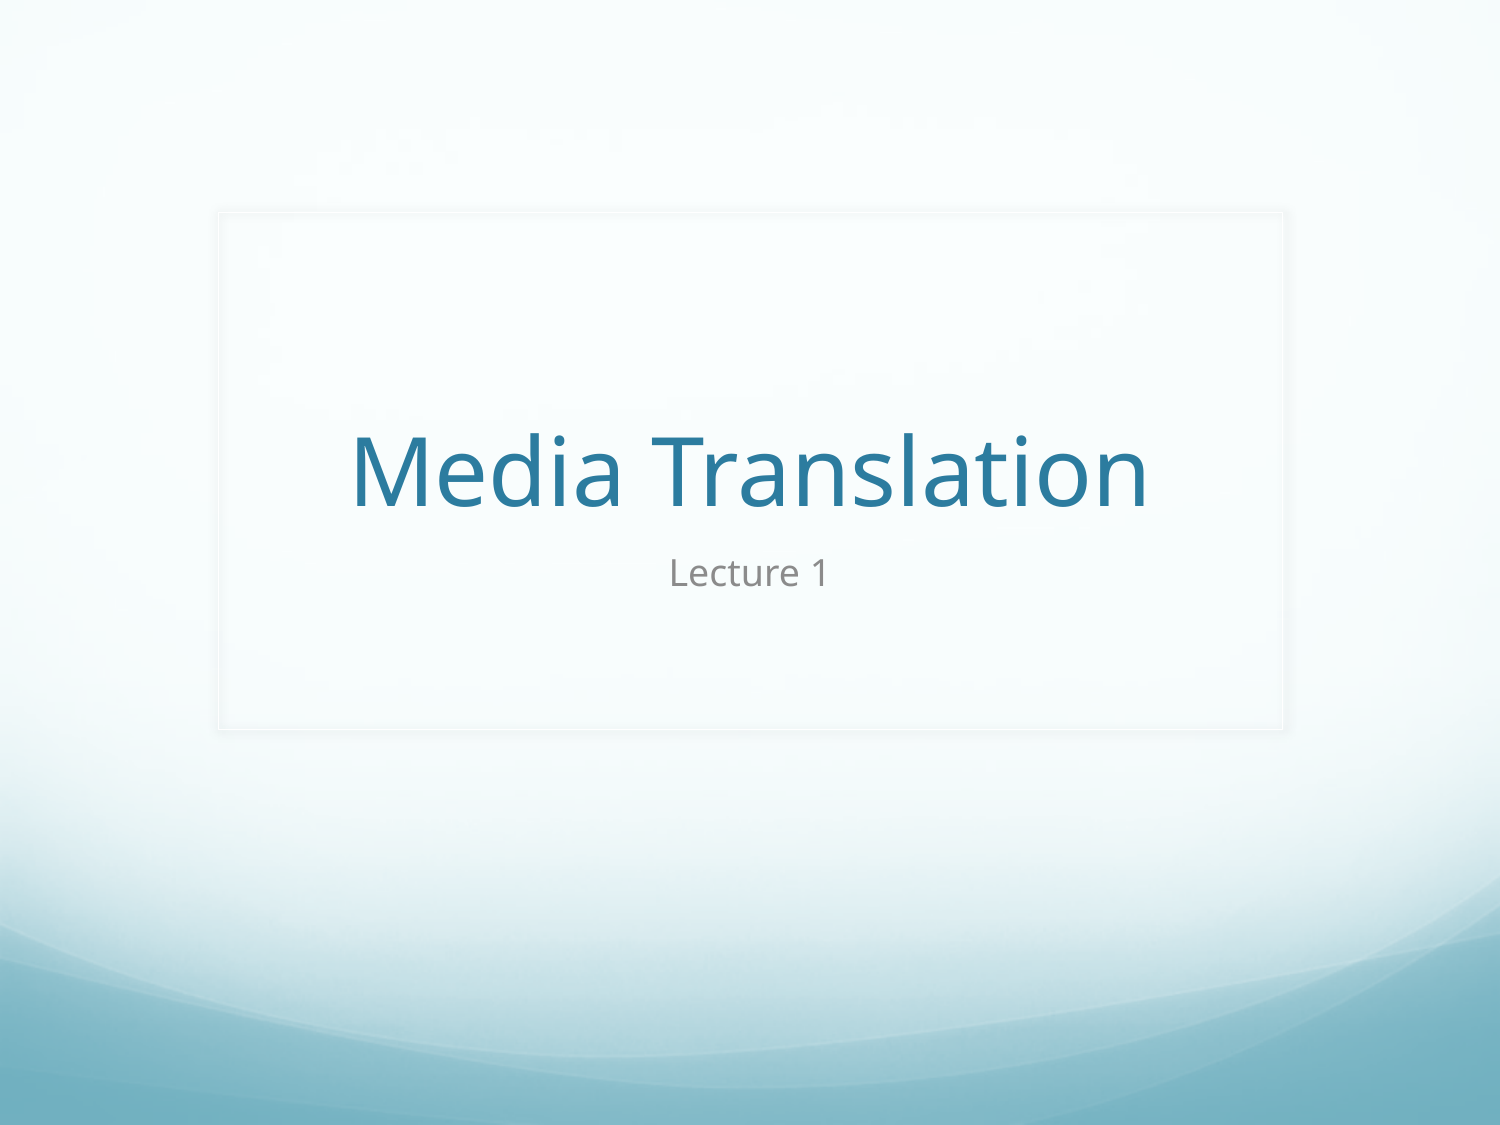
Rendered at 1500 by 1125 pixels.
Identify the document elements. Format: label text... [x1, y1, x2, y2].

subtitle Lecture 1 [217, 541, 1283, 692]
title Media Translation [217, 249, 1283, 533]
